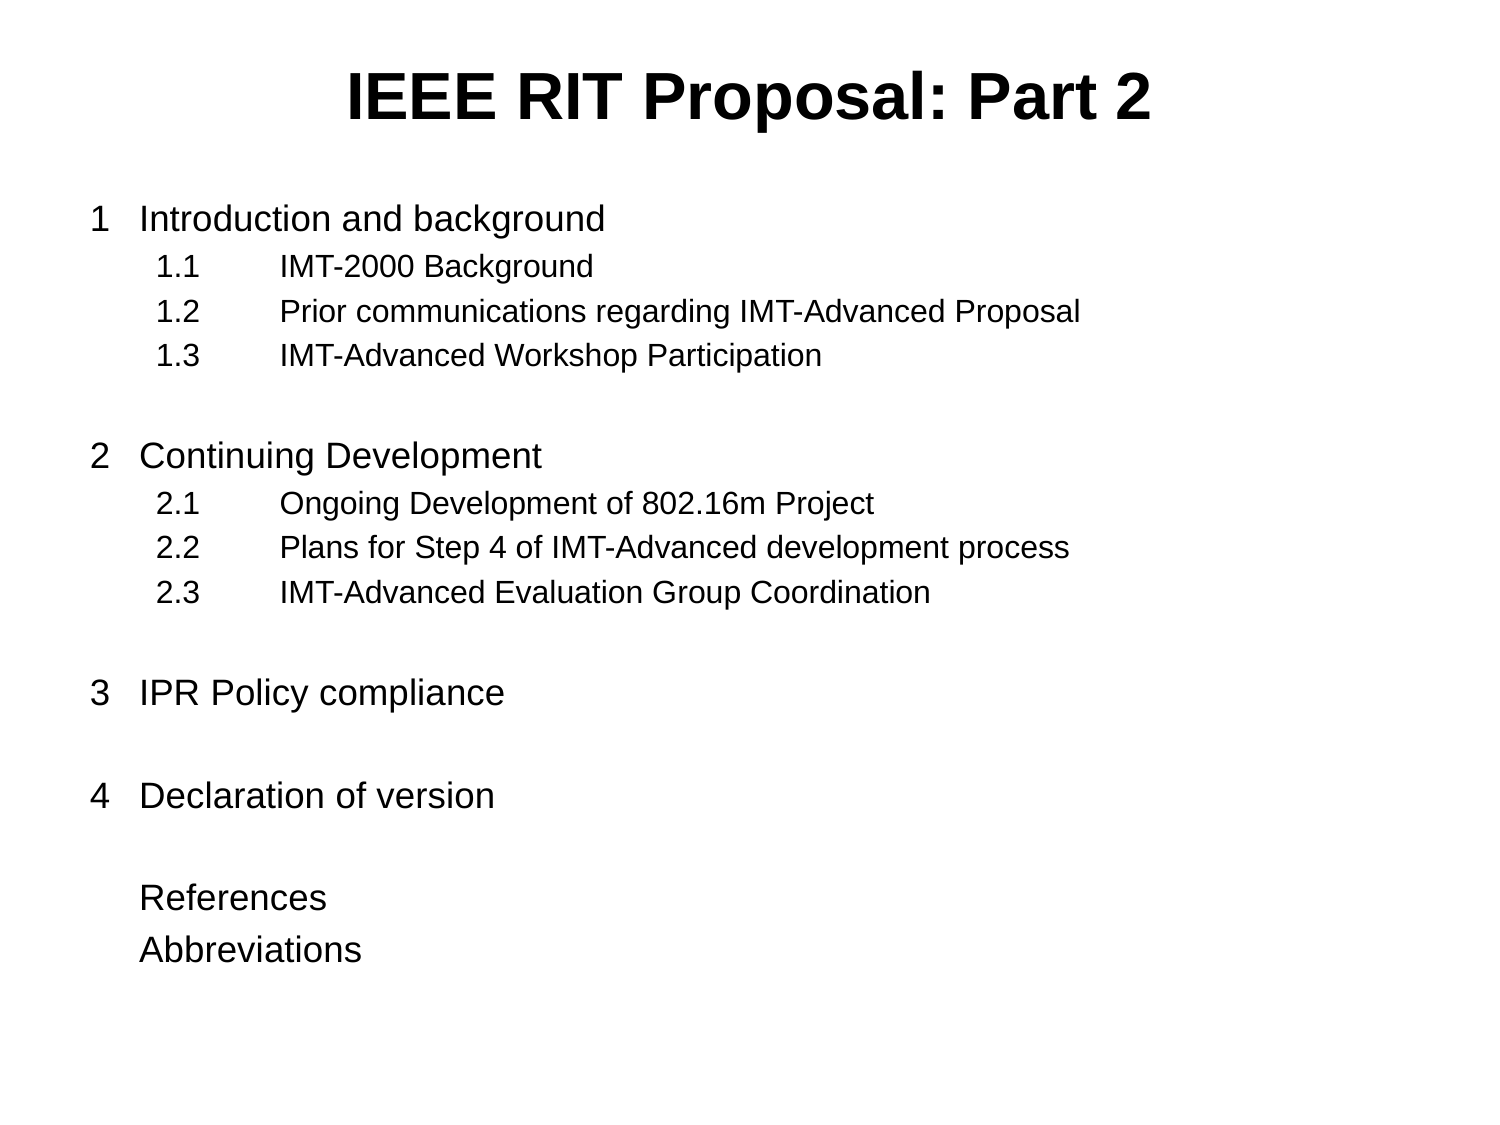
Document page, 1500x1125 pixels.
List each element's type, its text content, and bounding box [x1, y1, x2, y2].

list 1 Introduction and background 1.1 IMT-2000 Background 1.2 Prior communications regarding IMT-Advanced Proposal 1.3 IMT-Advanced Workshop Participation 2 Continuing Development 2.1 Ongoing Development of 802.16m Project 2.2 Plans for Step 4 of IMT-Advanced development process 2.3 IMT-Advanced Evaluation Group Coordination 3 IPR Policy compliance 4 Declaration of version References Abbreviations [75, 187, 1425, 988]
title IEEE RIT Proposal: Part 2 [75, 45, 1425, 187]
